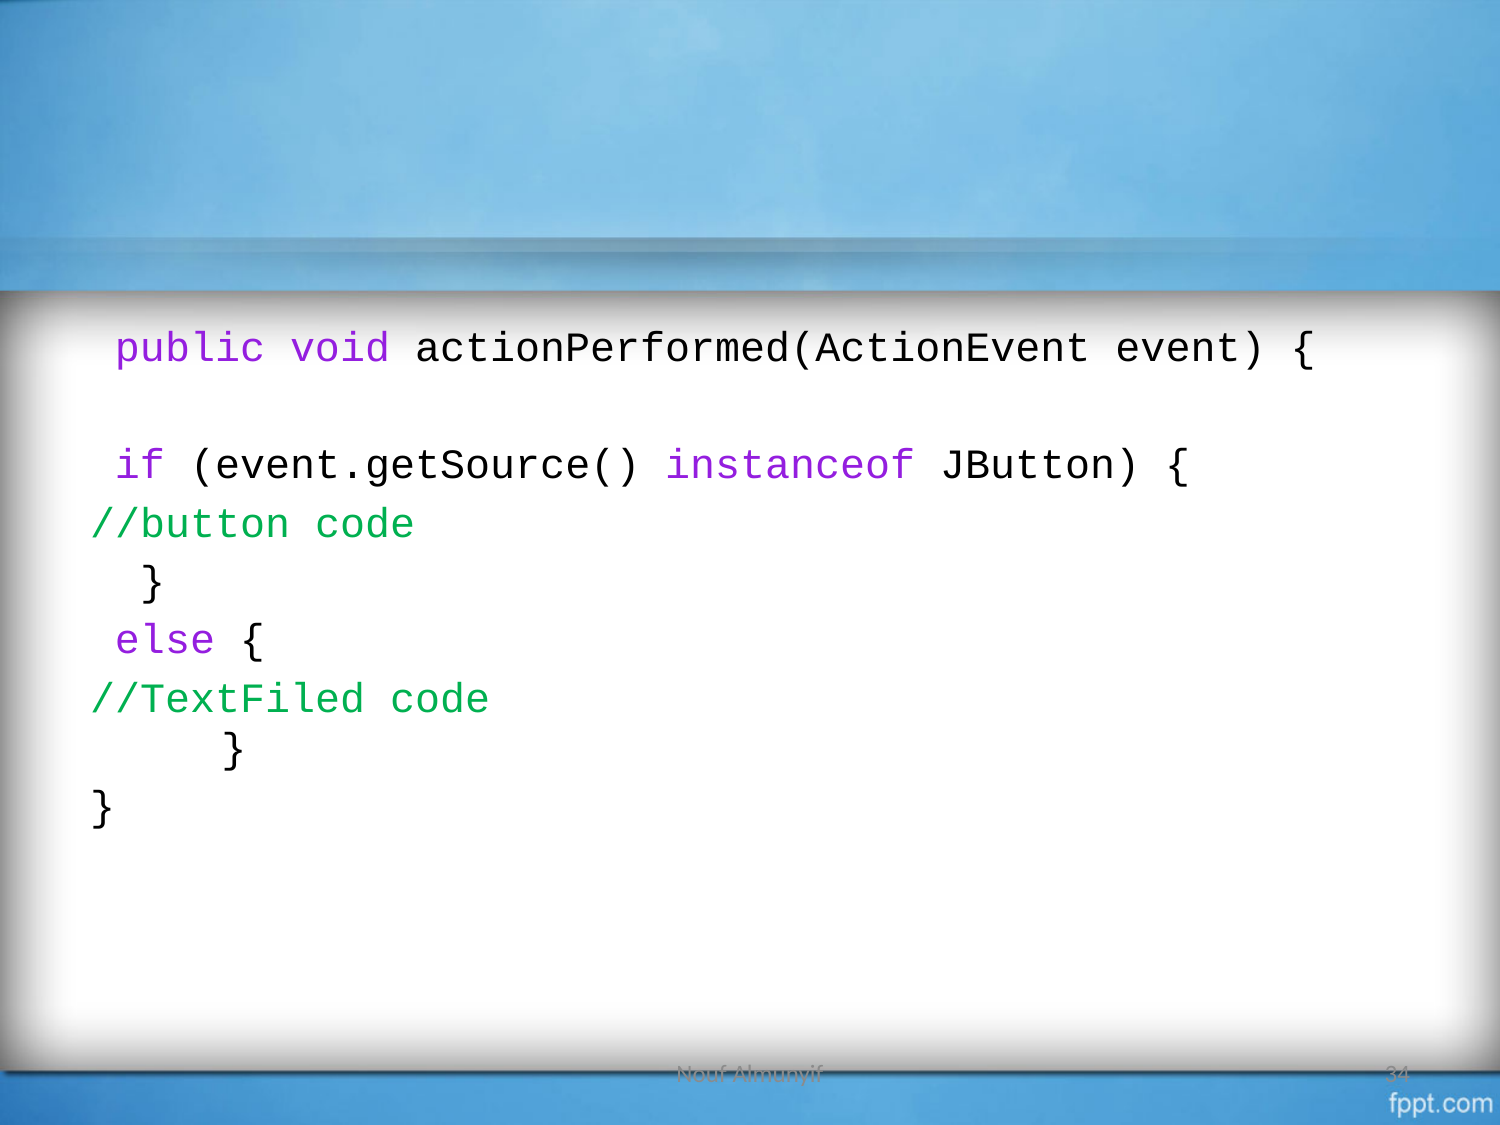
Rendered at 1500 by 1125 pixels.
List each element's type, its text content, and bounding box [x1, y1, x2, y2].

footer Nouf Almunyif [512, 1042, 988, 1103]
picture [0, 0, 1500, 1125]
slide_number 34 [1074, 1042, 1425, 1103]
list public void actionPerformed(ActionEvent event) { if (event.getSource() instanceof JButton) { //button code } else { //TextFiled code } } [75, 312, 1425, 1005]
